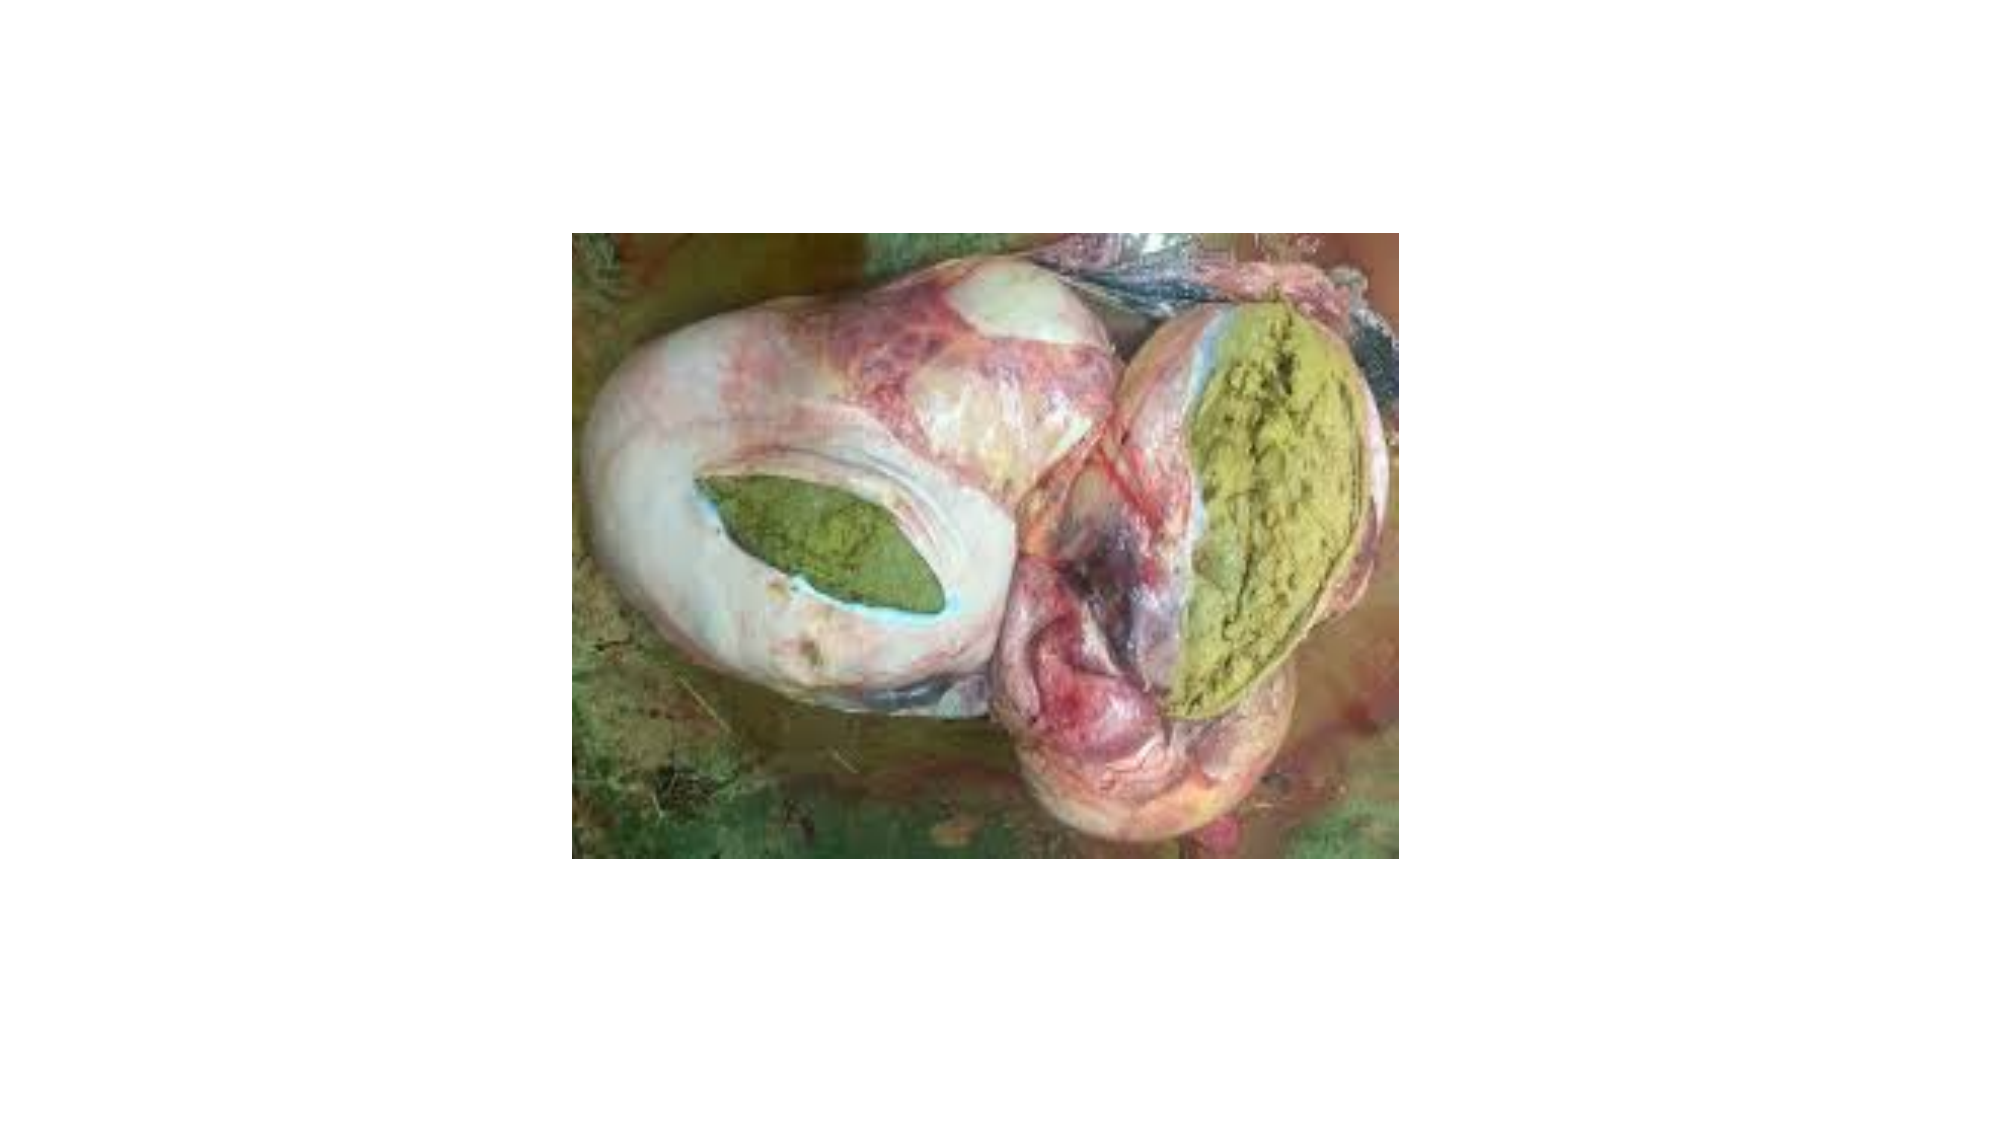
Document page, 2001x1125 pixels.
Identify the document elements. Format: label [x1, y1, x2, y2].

list [572, 232, 1399, 859]
